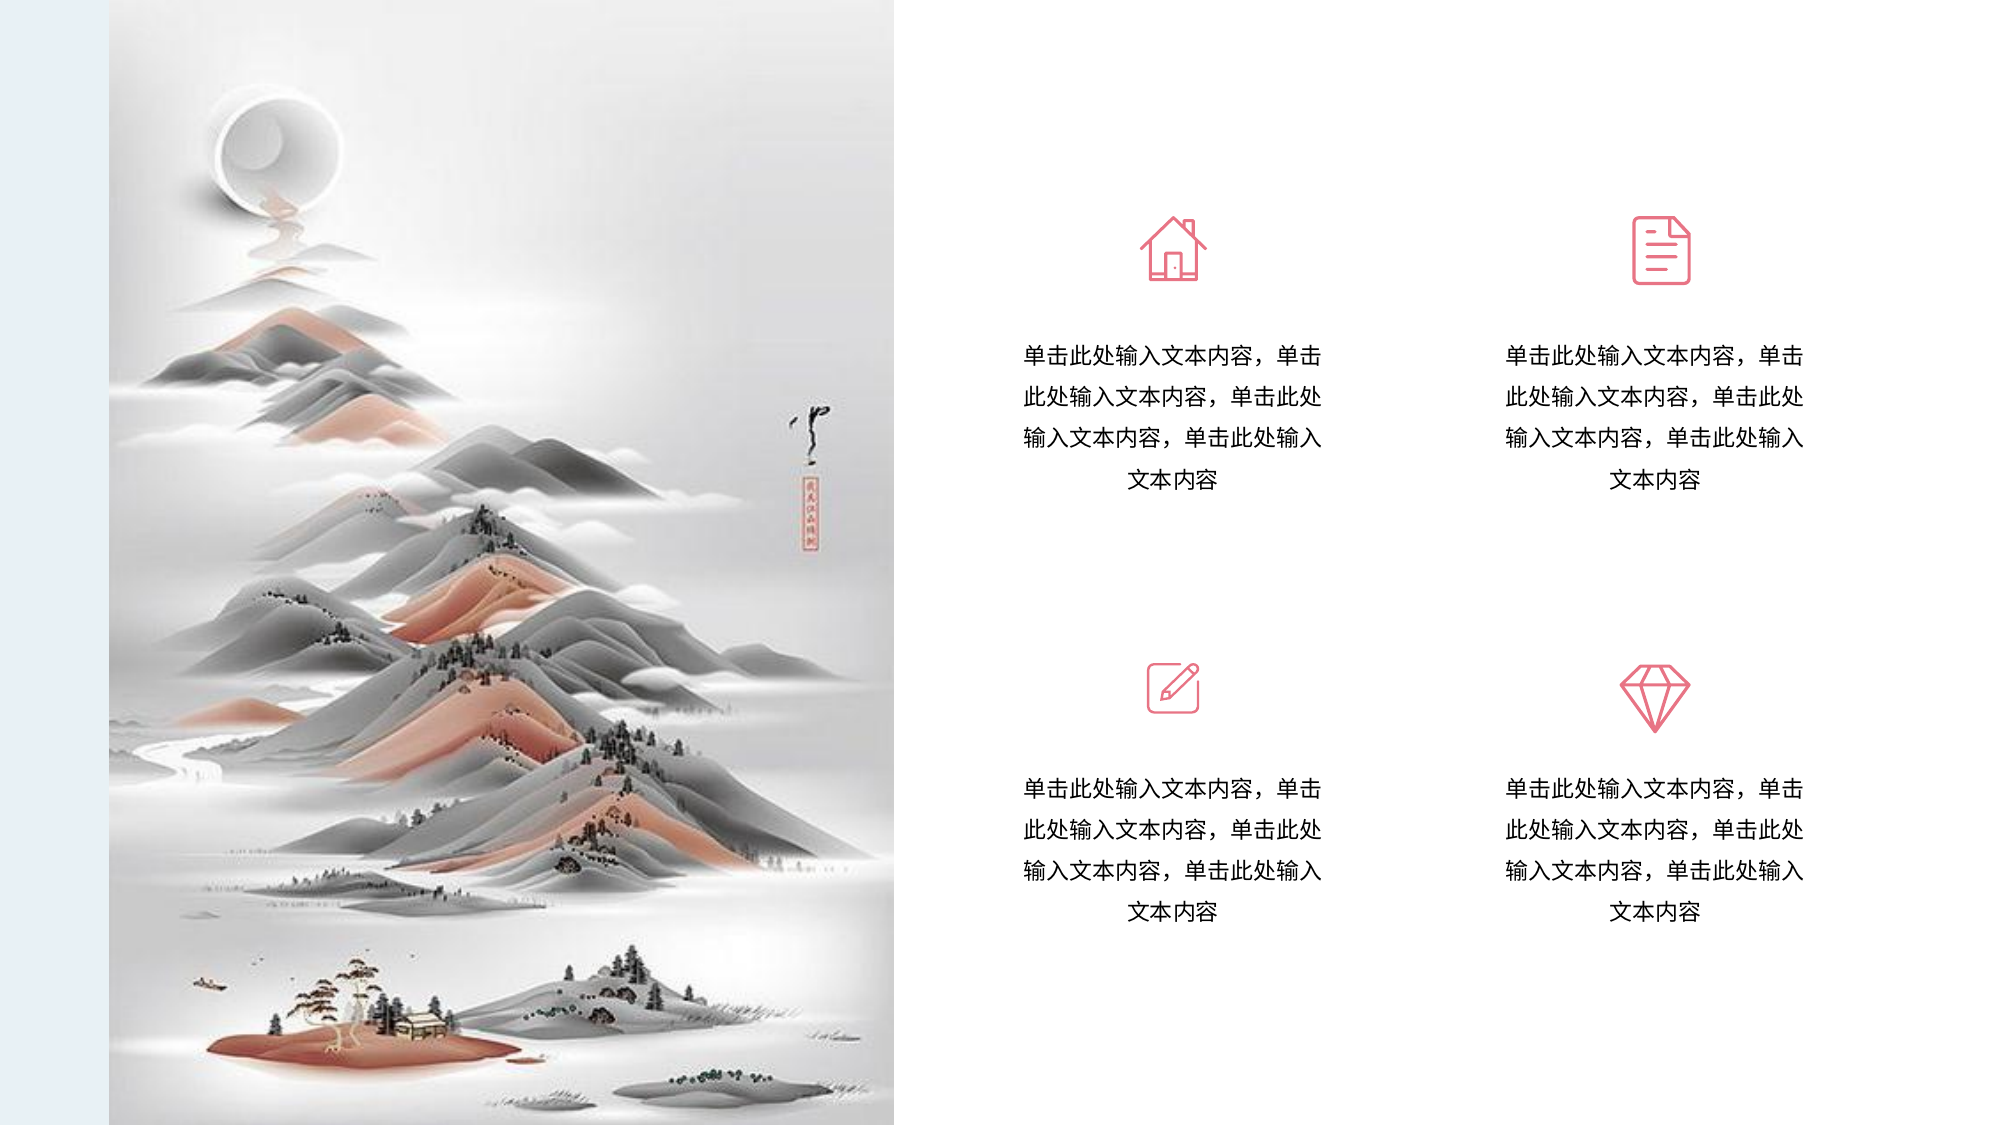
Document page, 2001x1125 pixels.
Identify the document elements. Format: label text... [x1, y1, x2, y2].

picture [109, 0, 895, 1125]
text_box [1139, 216, 1691, 734]
text_box 单击此处输入文本内容，单击此处输入文本内容，单击此处输入文本内容，单击此处输入文本内容 [1488, 753, 1822, 933]
text_box [0, 0, 109, 1125]
text_box 单击此处输入文本内容，单击此处输入文本内容，单击此处输入文本内容，单击此处输入文本内容 [1691, 320, 1822, 500]
text_box 单击此处输入文本内容，单击此处输入文本内容，单击此处输入文本内容，单击此处输入文本内容 [1006, 753, 1340, 933]
text_box 单击此处输入文本内容，单击此处输入文本内容，单击此处输入文本内容，单击此处输入文本内容 [1006, 320, 1139, 500]
